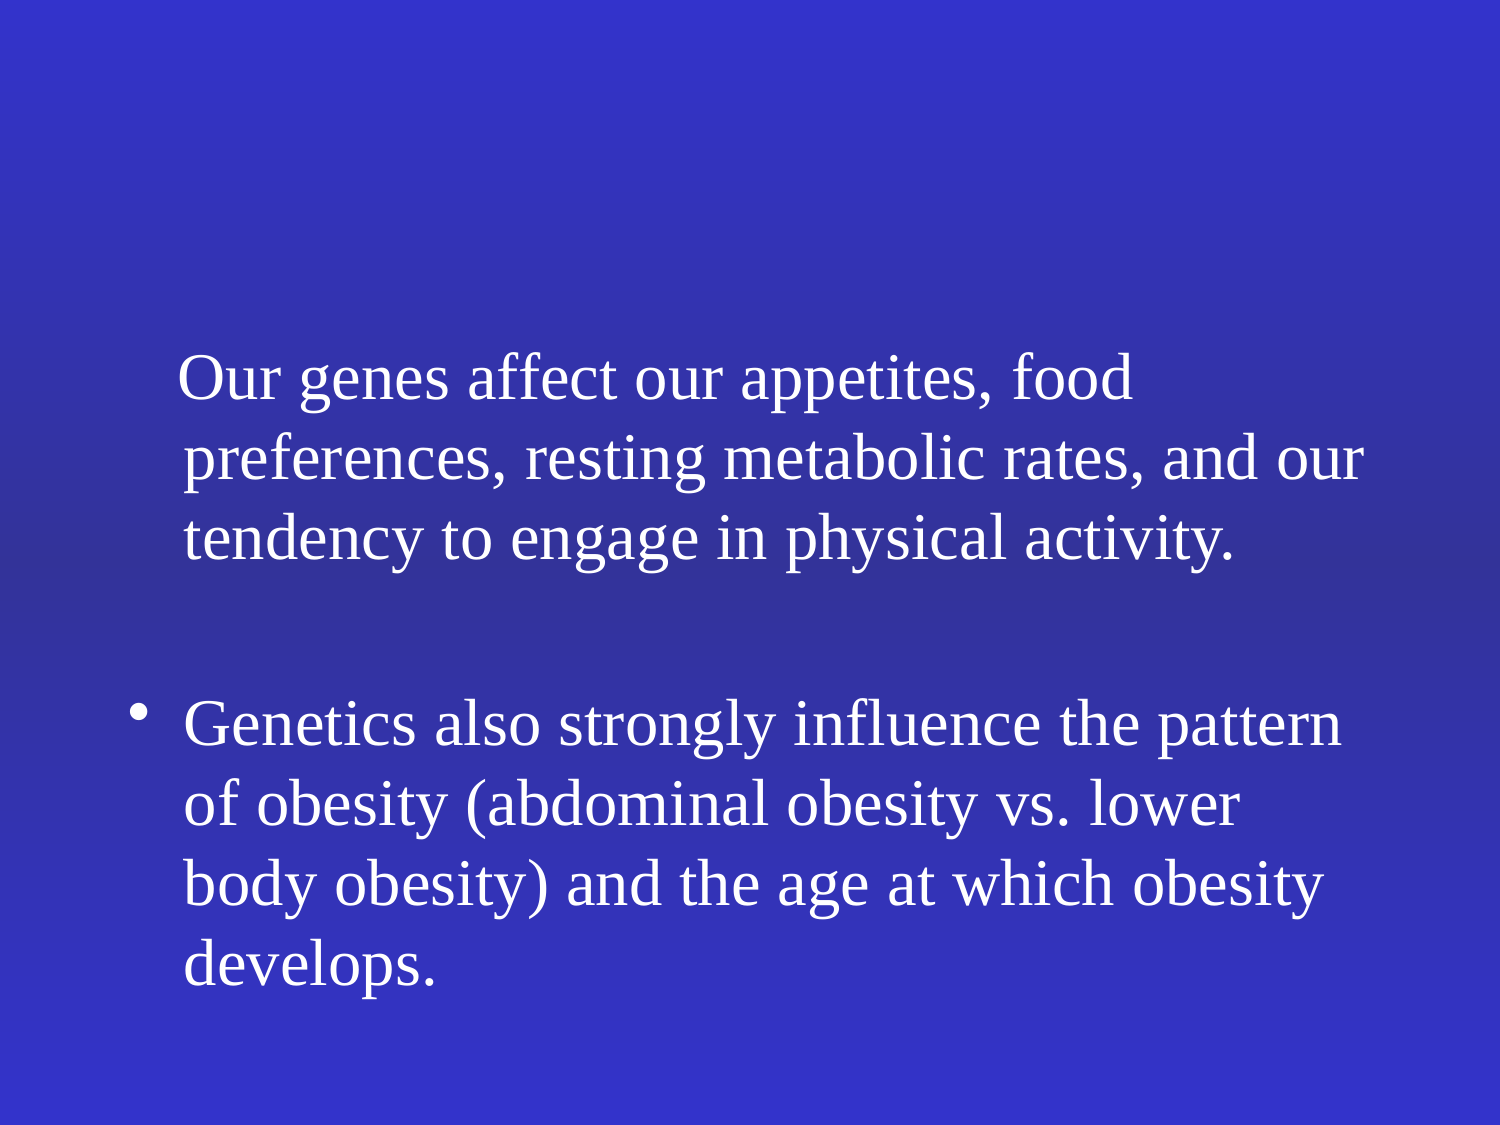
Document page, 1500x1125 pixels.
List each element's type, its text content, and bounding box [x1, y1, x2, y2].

list Our genes affect our appetites, food preferences, resting metabolic rates, and our tendency to engage in physical activity. Genetics also strongly influence the pattern of obesity (abdominal obesity vs. lower body obesity) and the age at which obesity develops. [112, 324, 1388, 1001]
